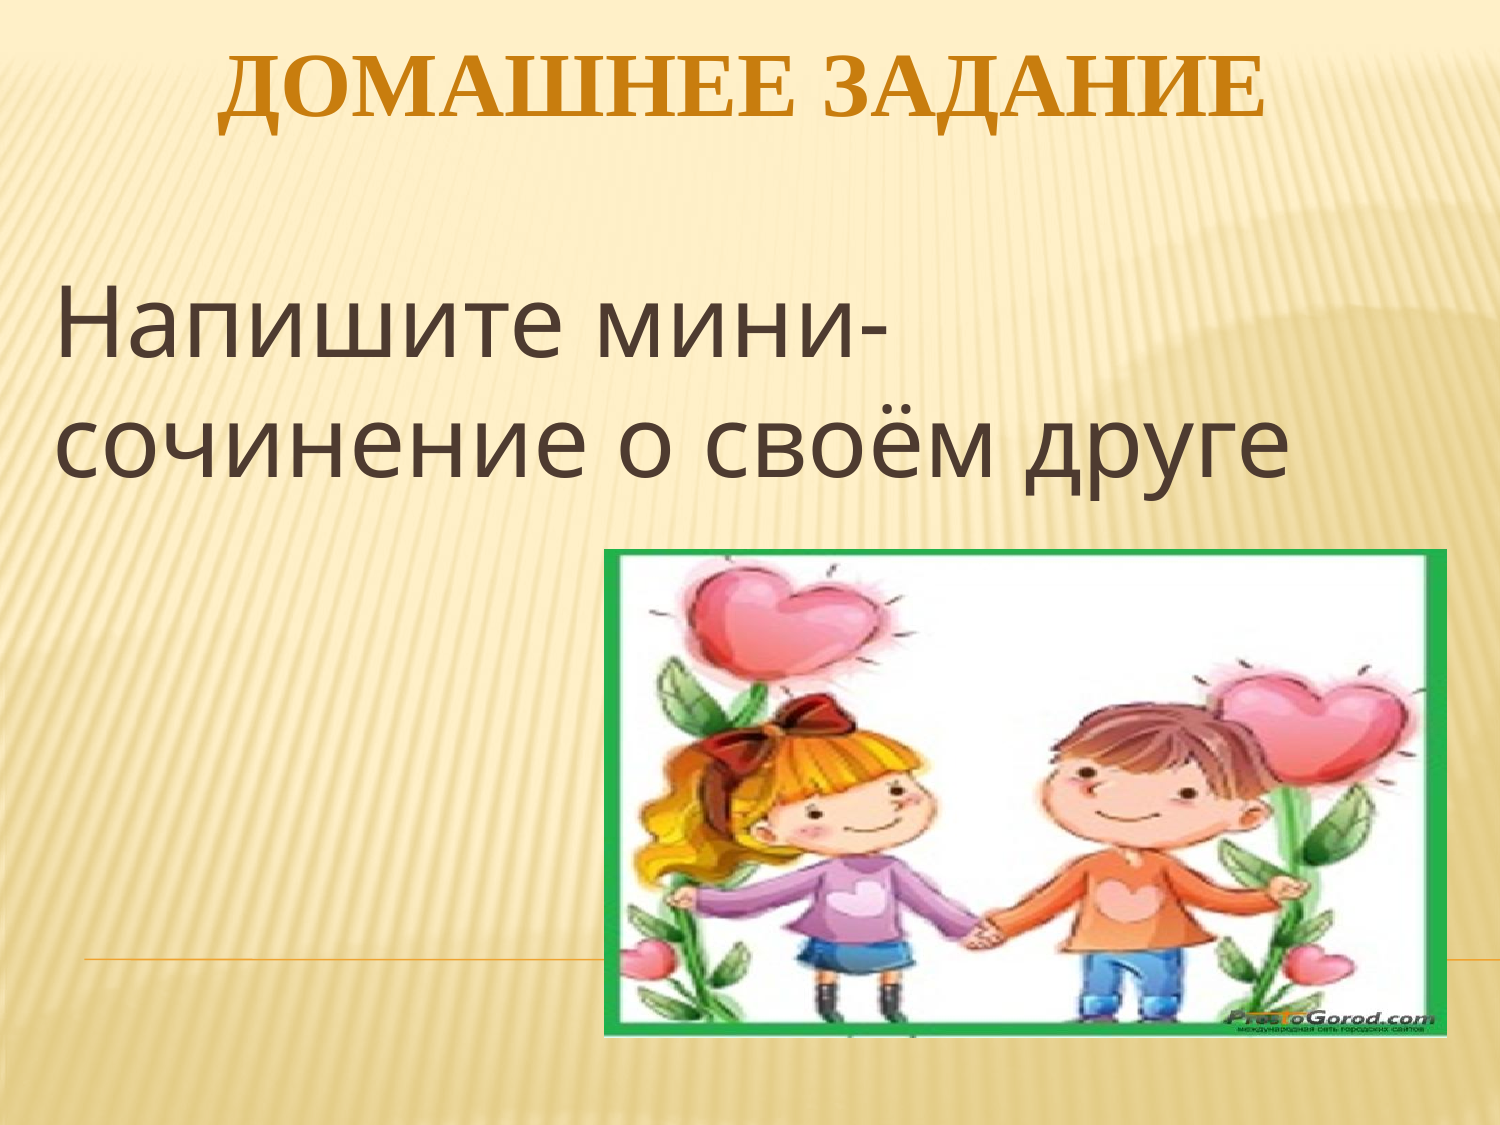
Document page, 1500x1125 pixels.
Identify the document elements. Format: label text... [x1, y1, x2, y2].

title Домашнее задание [50, 37, 1438, 123]
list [604, 549, 1447, 1038]
list Напишите мини-сочинение о своём друге [37, 249, 1438, 526]
